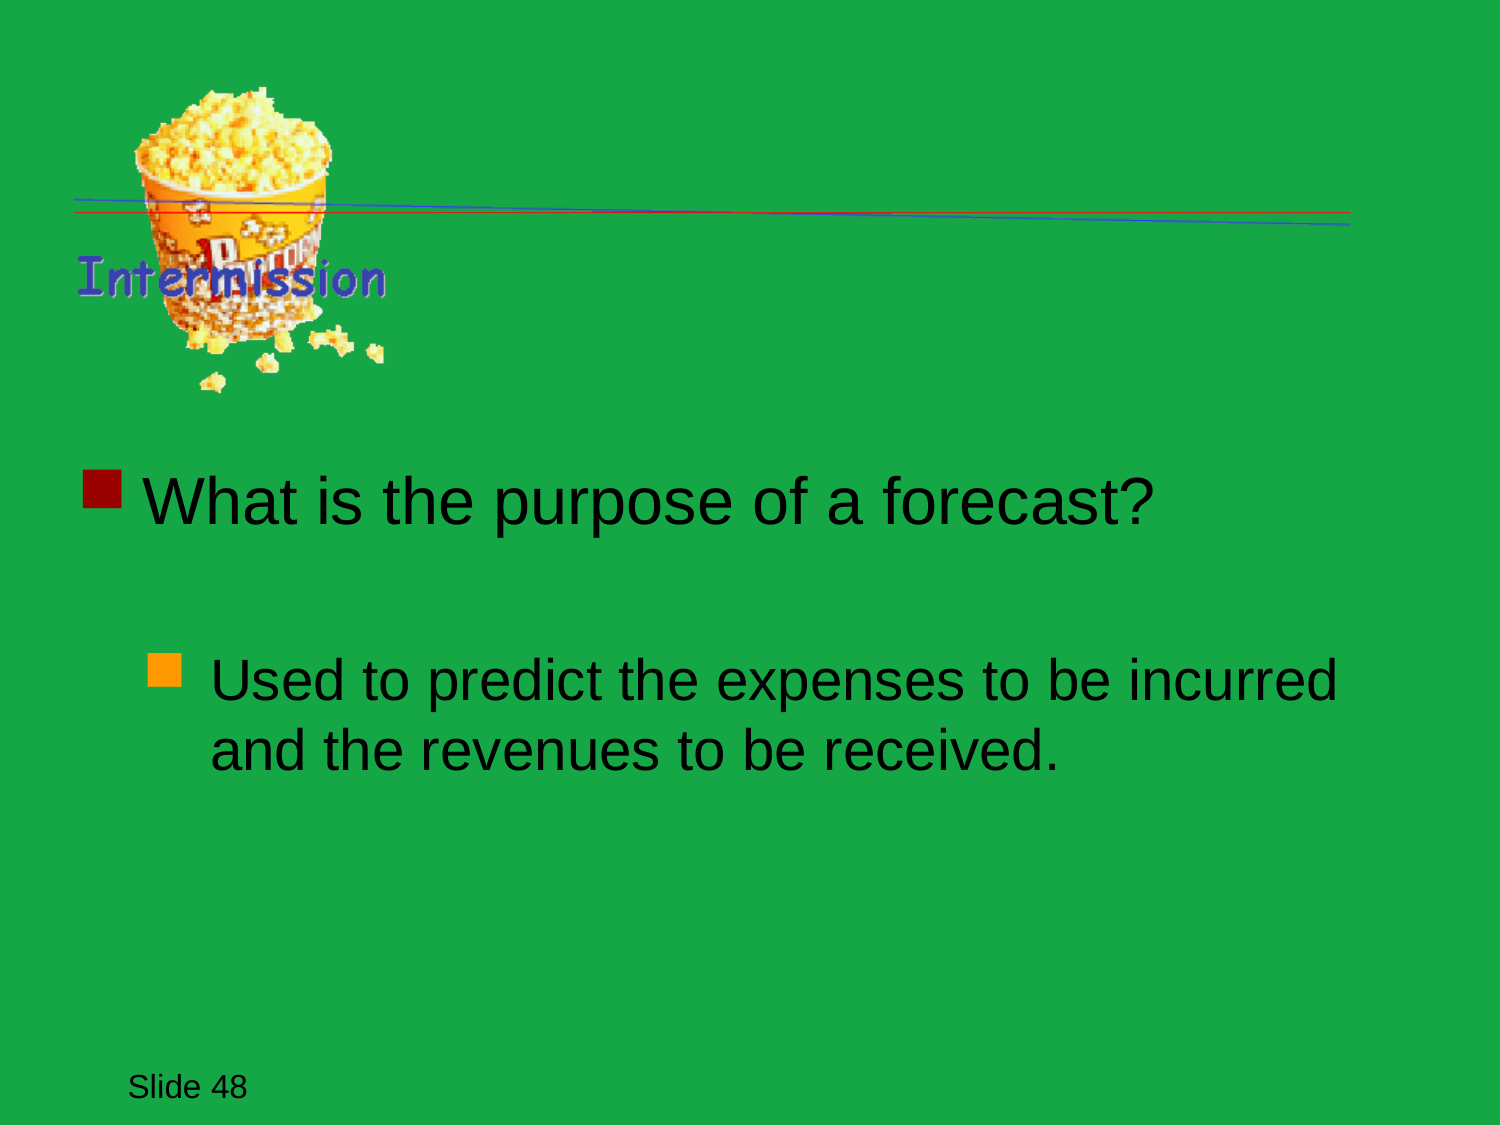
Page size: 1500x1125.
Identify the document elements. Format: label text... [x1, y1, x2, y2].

picture [62, 74, 1352, 451]
list What is the purpose of a forecast? Used to predict the expenses to be incurred and the revenues to be received. [62, 450, 1375, 975]
slide_number Slide 48 [112, 1037, 425, 1113]
